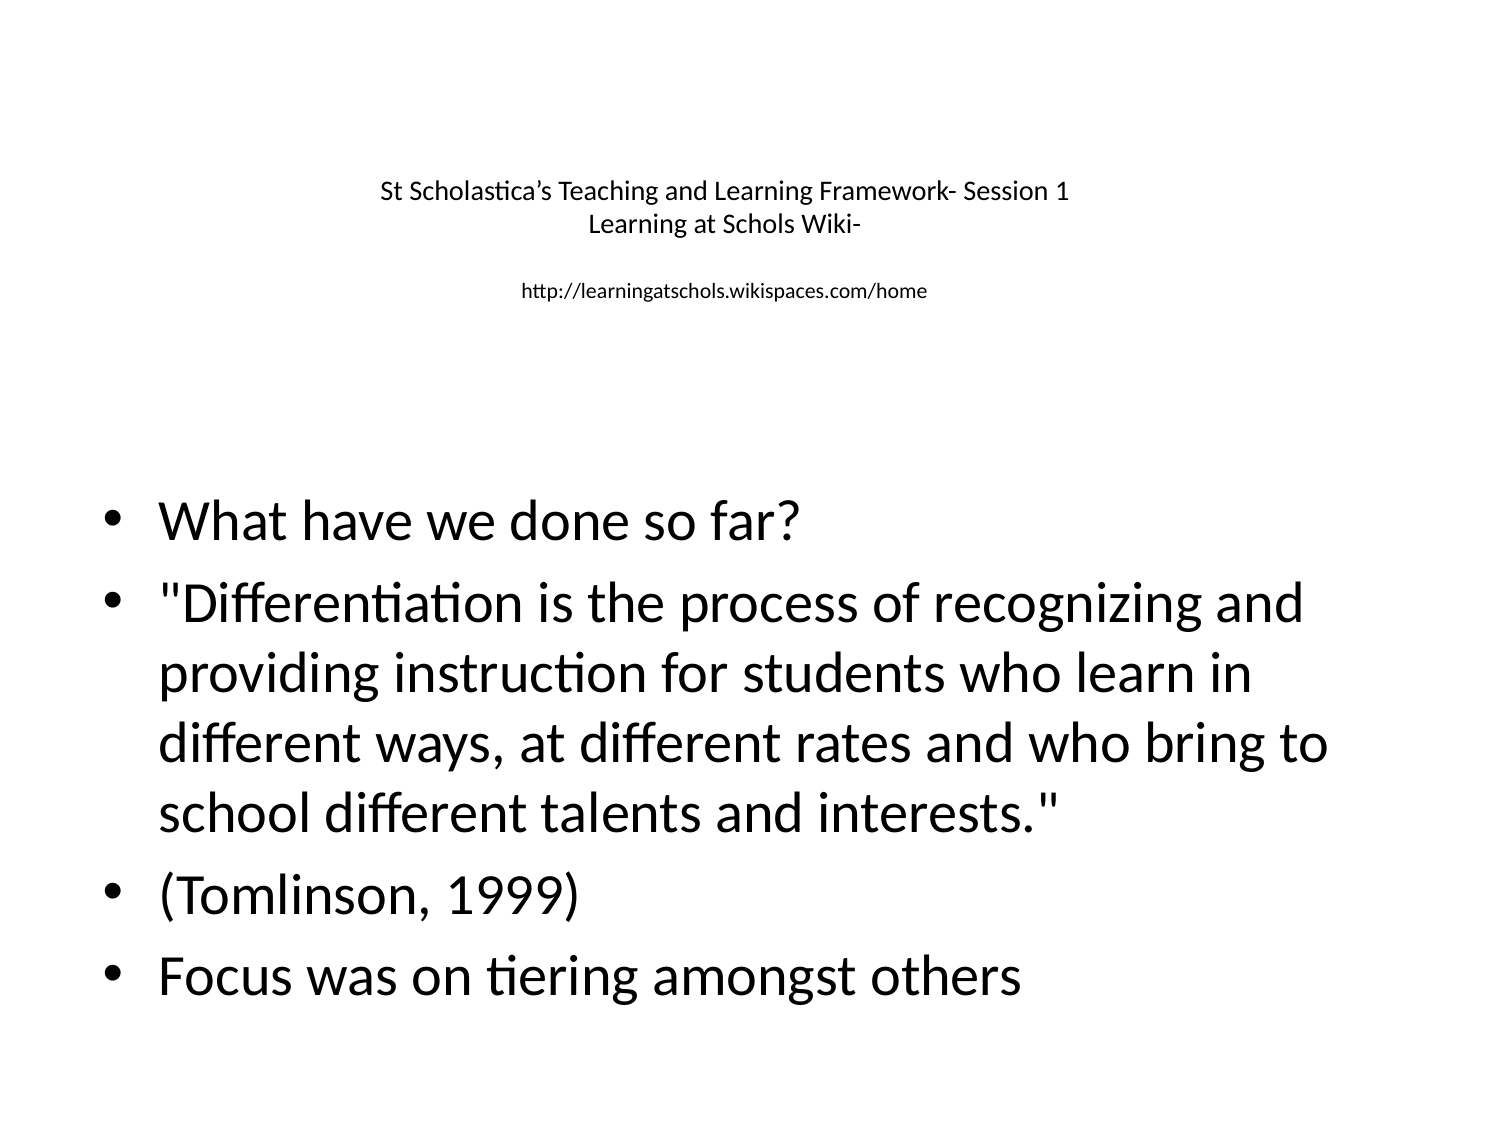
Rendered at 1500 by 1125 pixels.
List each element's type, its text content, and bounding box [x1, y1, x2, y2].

list What have we done so far? "Differentiation is the process of recognizing and providing instruction for students who learn in different ways, at different rates and who bring to school different talents and interests." (Tomlinson, 1999) Focus was on tiering amongst others [87, 474, 1438, 1125]
title St Scholastica’s Teaching and Learning Framework- Session 1 Learning at Schols Wiki- http://learningatschols.wikispaces.com/home [50, 162, 1400, 350]
